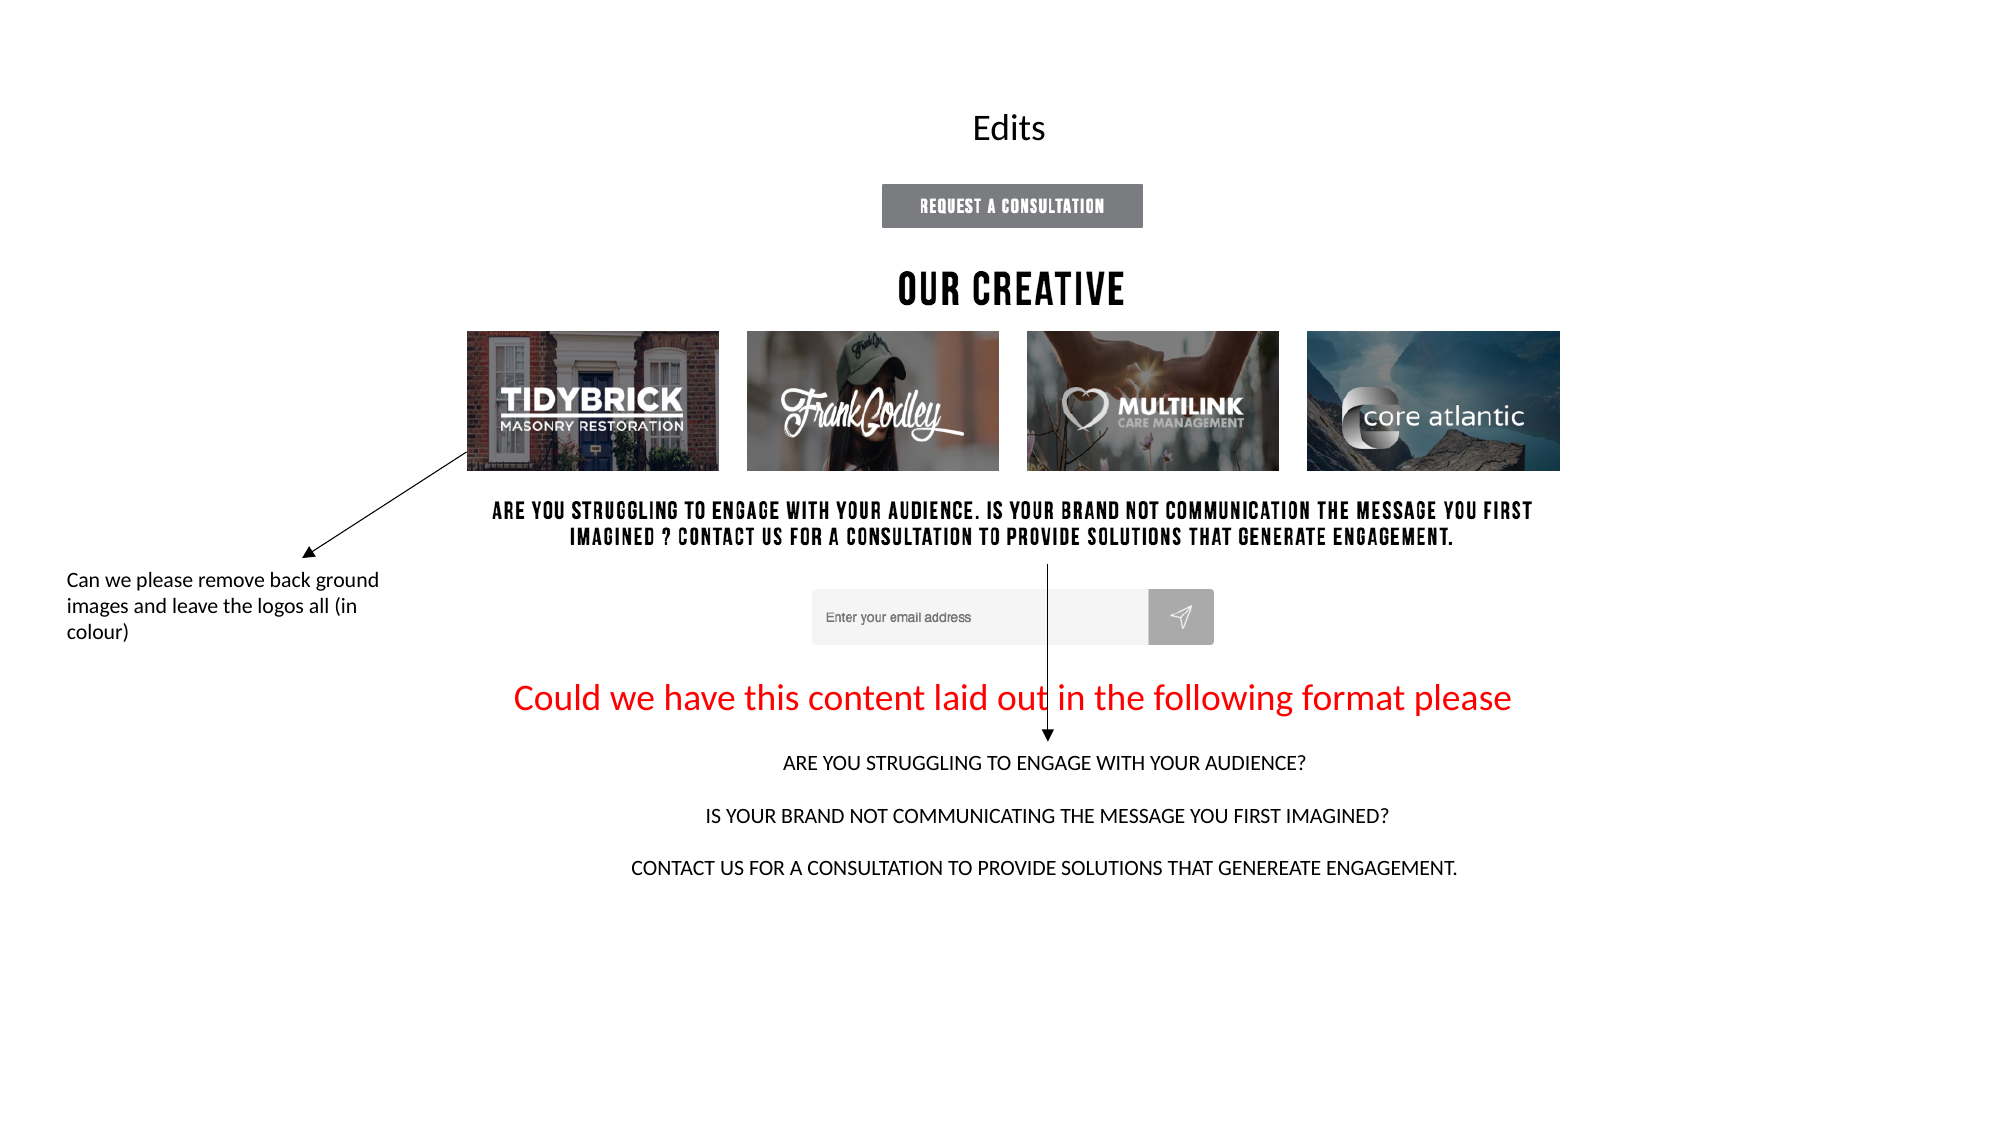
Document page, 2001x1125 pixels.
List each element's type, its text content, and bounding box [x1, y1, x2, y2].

text_box Could we have this content laid out in the following format please [385, 665, 1047, 726]
text_box ARE YOU STRUGGLING TO ENGAGE WITH YOUR AUDIENCE? IS YOUR BRAND NOT COMMUNICATING THE MESSAGE YOU FIRST IMAGINED? CONTACT US FOR A CONSULTATION TO PROVIDE SOLUTIONS THAT GENEREATE ENGAGEMENT. [341, 741, 1755, 888]
text_box Can we please remove back ground images and leave the logos all (in colour) [52, 558, 424, 652]
text_box Could we have this content laid out in the following format please [1048, 665, 1642, 726]
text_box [302, 451, 467, 559]
text_box Edits [487, 95, 1540, 156]
picture [424, 156, 1603, 699]
